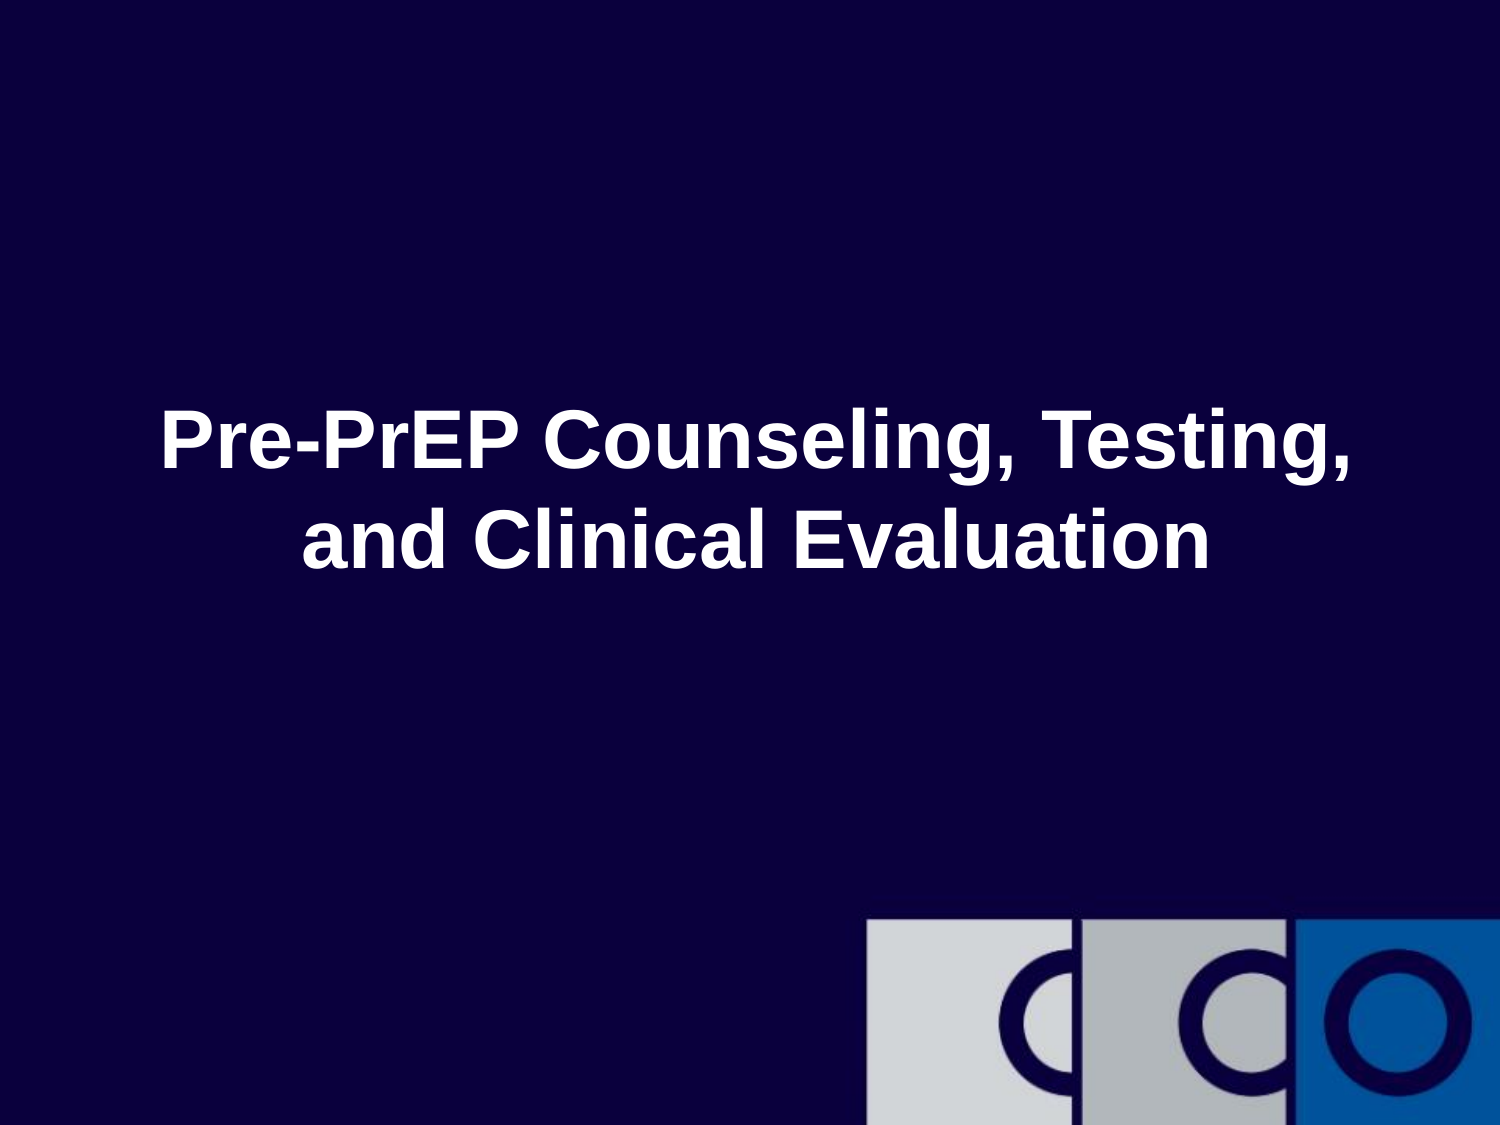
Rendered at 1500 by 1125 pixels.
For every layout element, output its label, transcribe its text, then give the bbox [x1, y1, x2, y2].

picture [0, 0, 1500, 1125]
title Pre-PrEP Counseling, Testing, and Clinical Evaluation [63, 53, 1452, 916]
